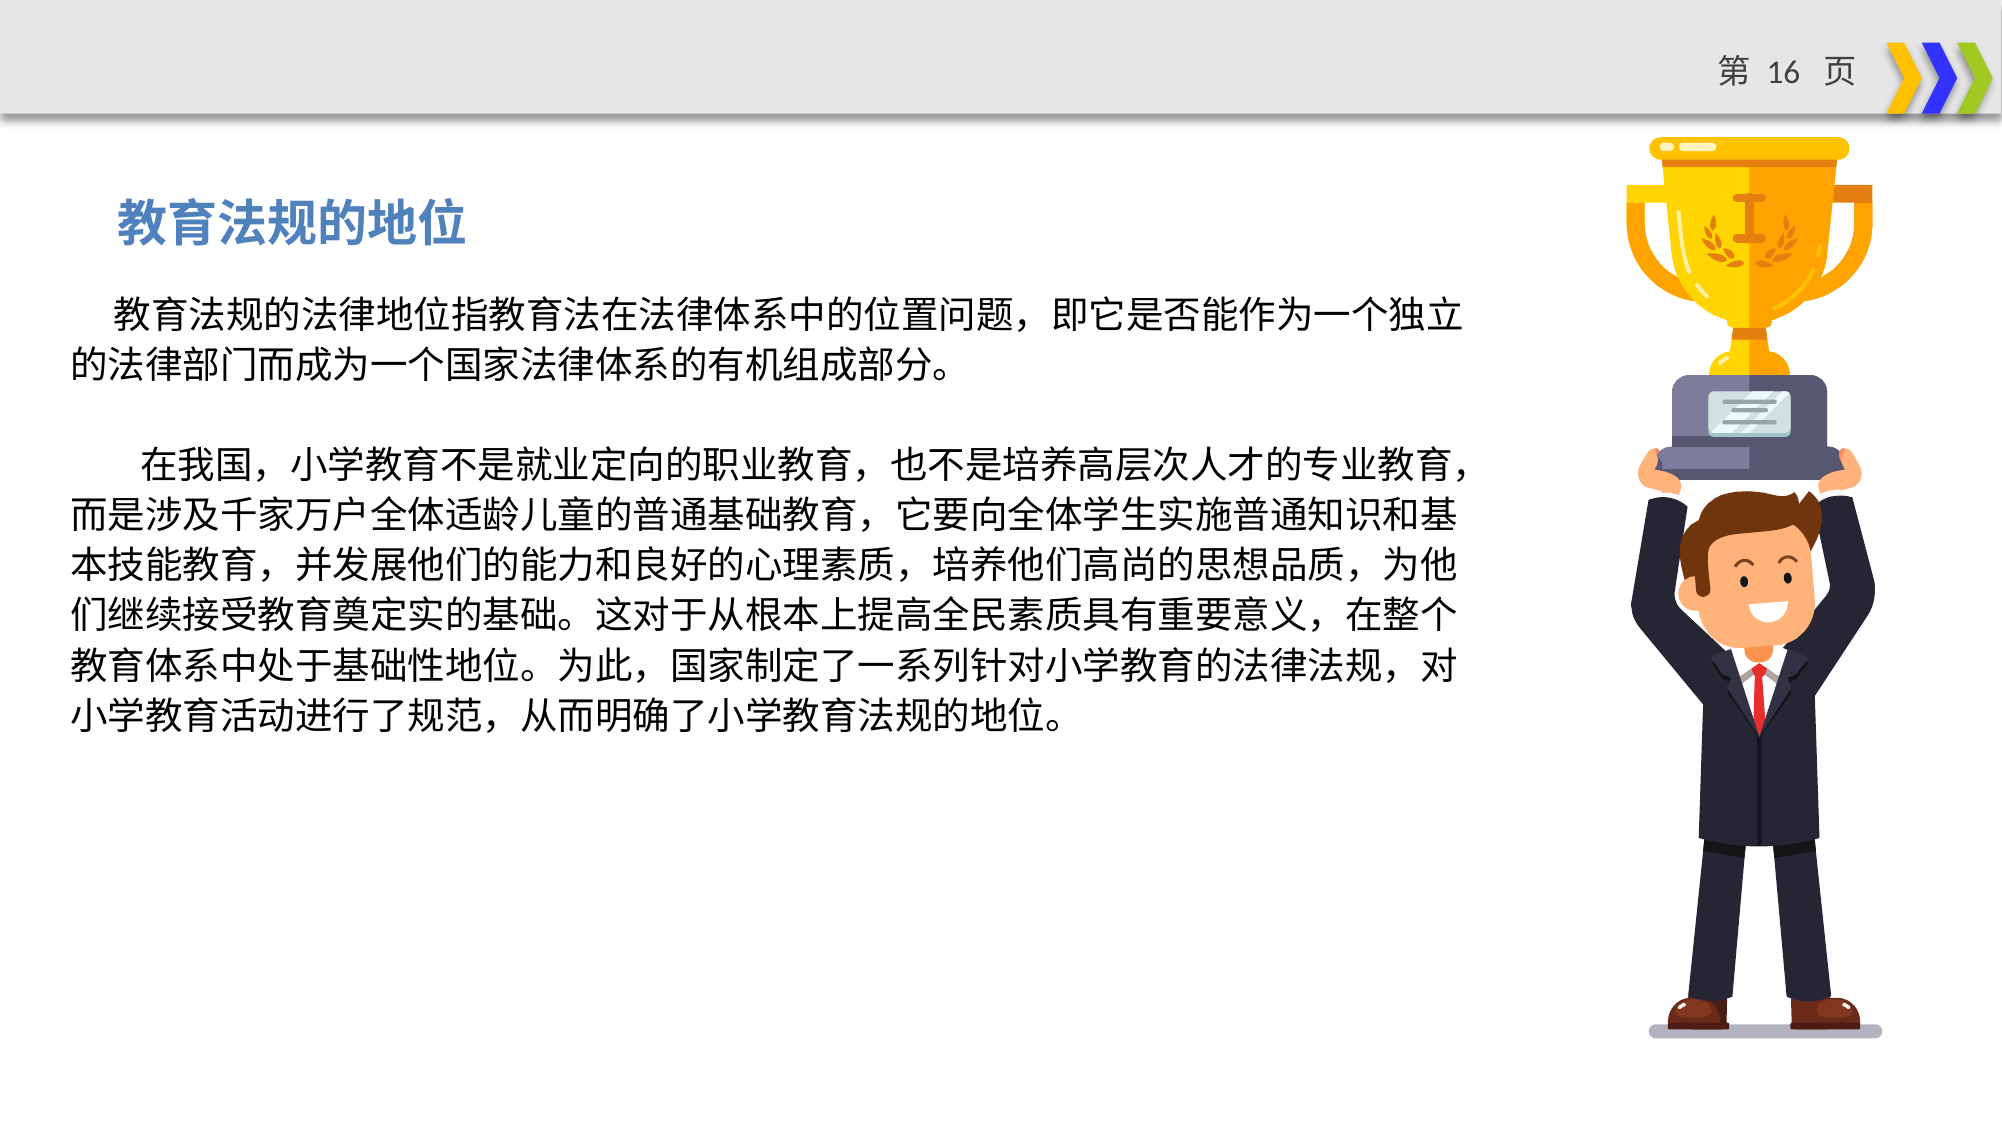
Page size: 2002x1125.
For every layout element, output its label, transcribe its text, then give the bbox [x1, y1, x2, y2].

text_box 教育法规的法律地位指教育法在法律体系中的位置问题，即它是否能作为一个独立的法律部门而成为一个国家法律体系的有机组成部分。 在我国，小学教育不是就业定向的职业教育，也不是培养高层次人才的专业教育，而是涉及千家万户全体适龄儿童的普通基础教育，它要向全体学生实施普通知识和基本技能教育，并发展他们的能力和良好的心理素质，培养他们高尚的思想品质，为他们继续接受教育奠定实的基础。这对于从根本上提高全民素质具有重要意义，在整个教育体系中处于基础性地位。为此，国家制定了一系列针对小学教育的法律法规，对小学教育活动进行了规范，从而明确了小学教育法规的地位。 [55, 279, 1505, 744]
text_box 教育法规的地位 [102, 184, 937, 260]
picture [1626, 136, 1883, 1039]
